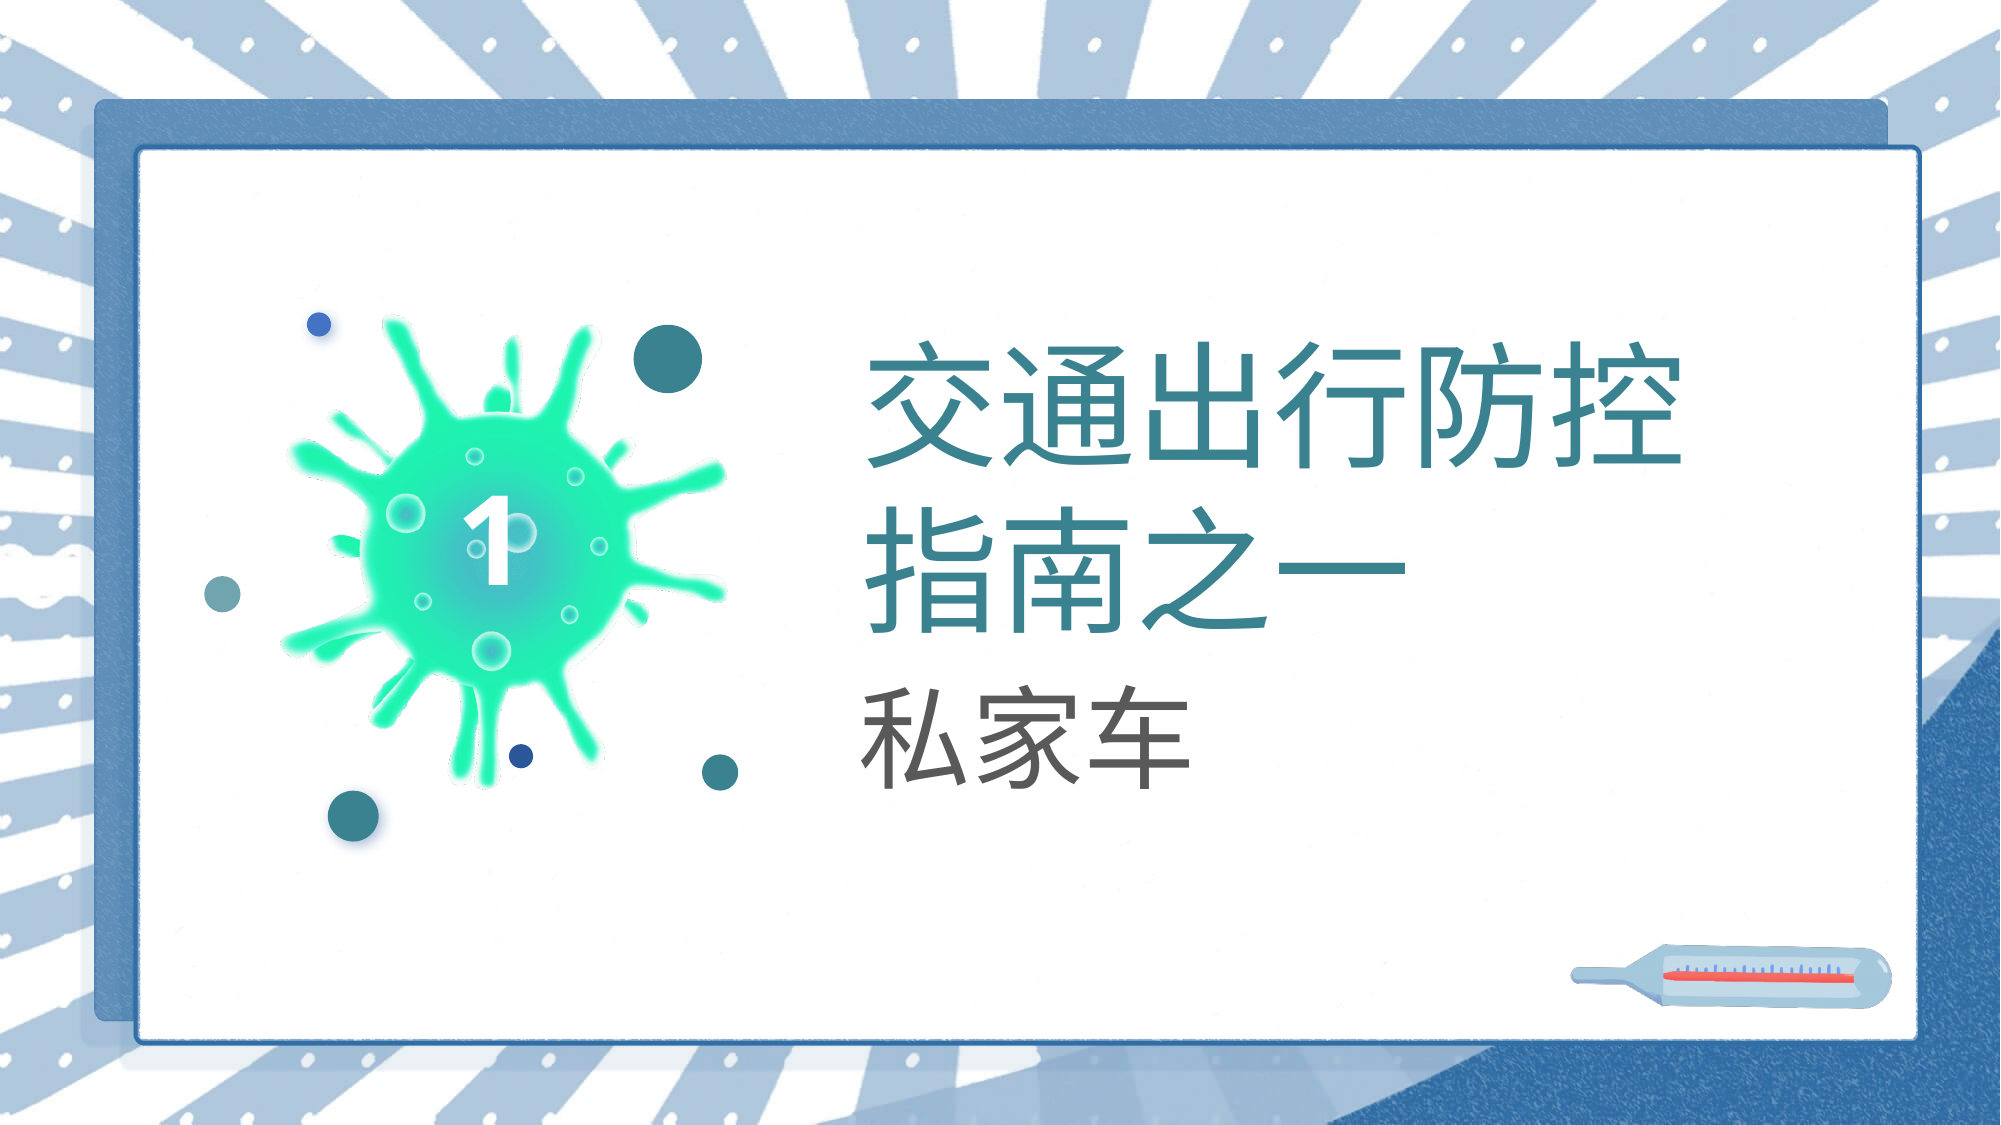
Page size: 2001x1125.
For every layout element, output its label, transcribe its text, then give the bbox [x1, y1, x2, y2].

text_box [700, 753, 740, 792]
text_box [339, 839, 367, 843]
text_box 交通出行防控 指南之一 [846, 312, 1701, 657]
text_box 私家车 [843, 660, 1212, 811]
picture [0, 0, 2000, 1125]
text_box [698, 340, 704, 378]
